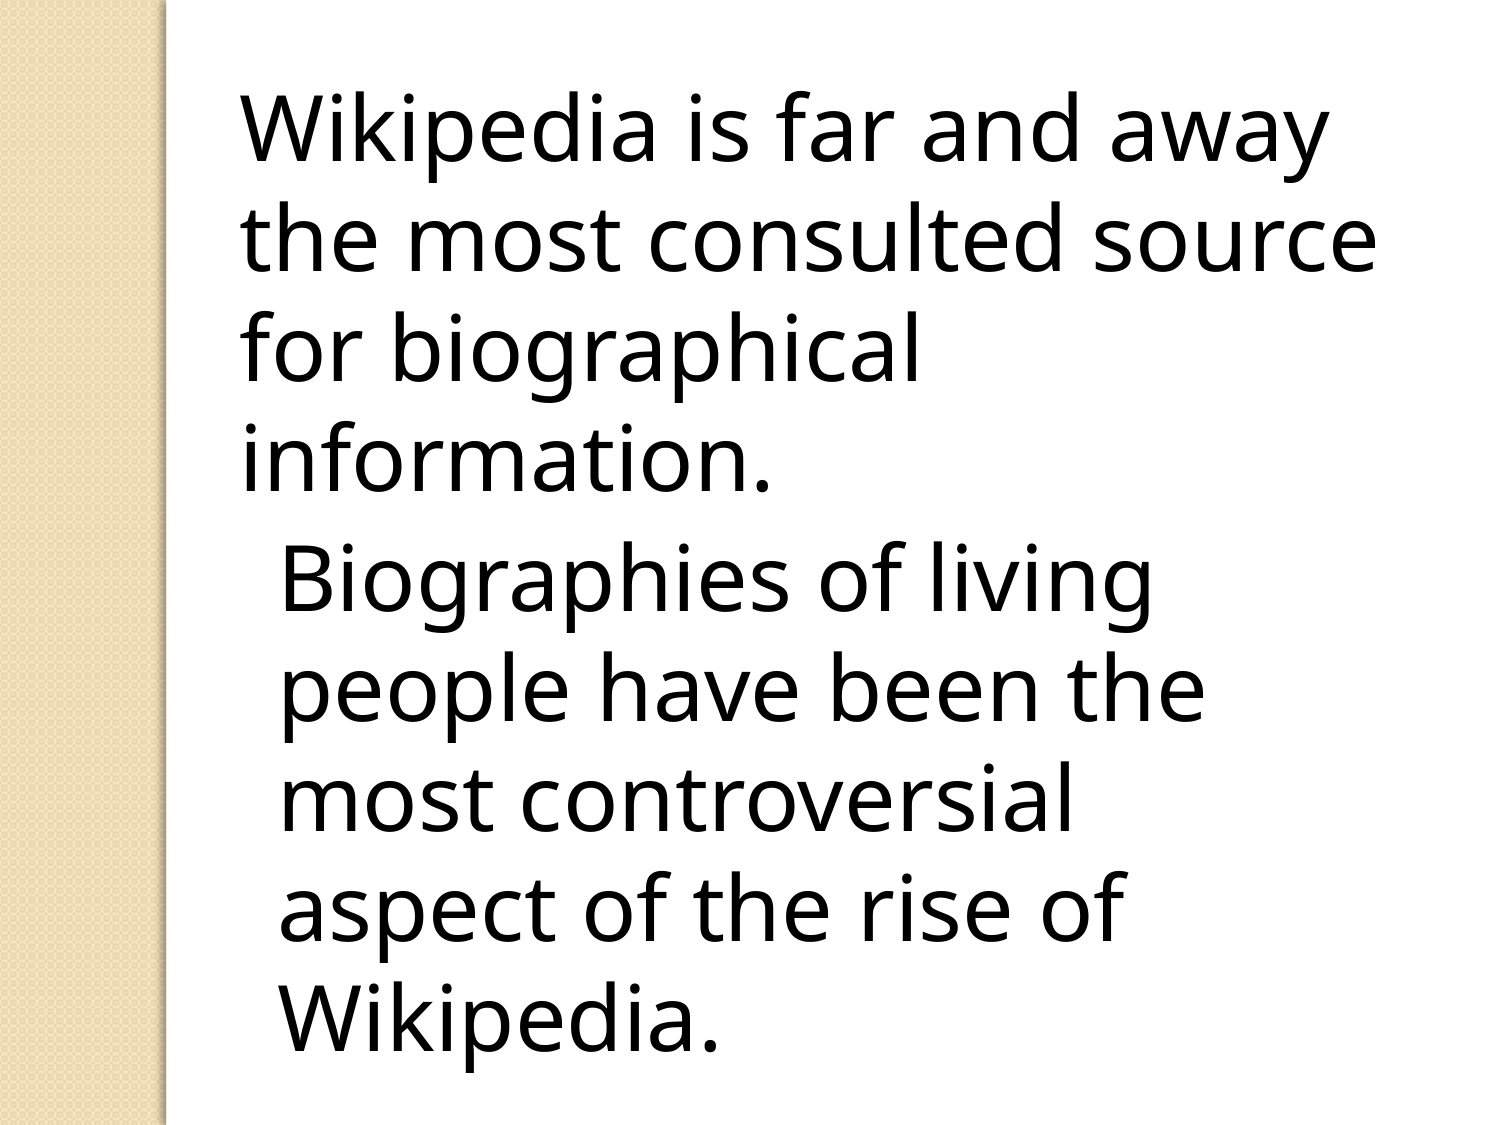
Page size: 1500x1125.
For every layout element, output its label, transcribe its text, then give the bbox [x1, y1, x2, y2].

text_box Wikipedia is far and away the most consulted source for biographical information. [224, 62, 1413, 517]
text_box Biographies of living people have been the most controversial aspect of the rise of Wikipedia. [262, 512, 1325, 1077]
